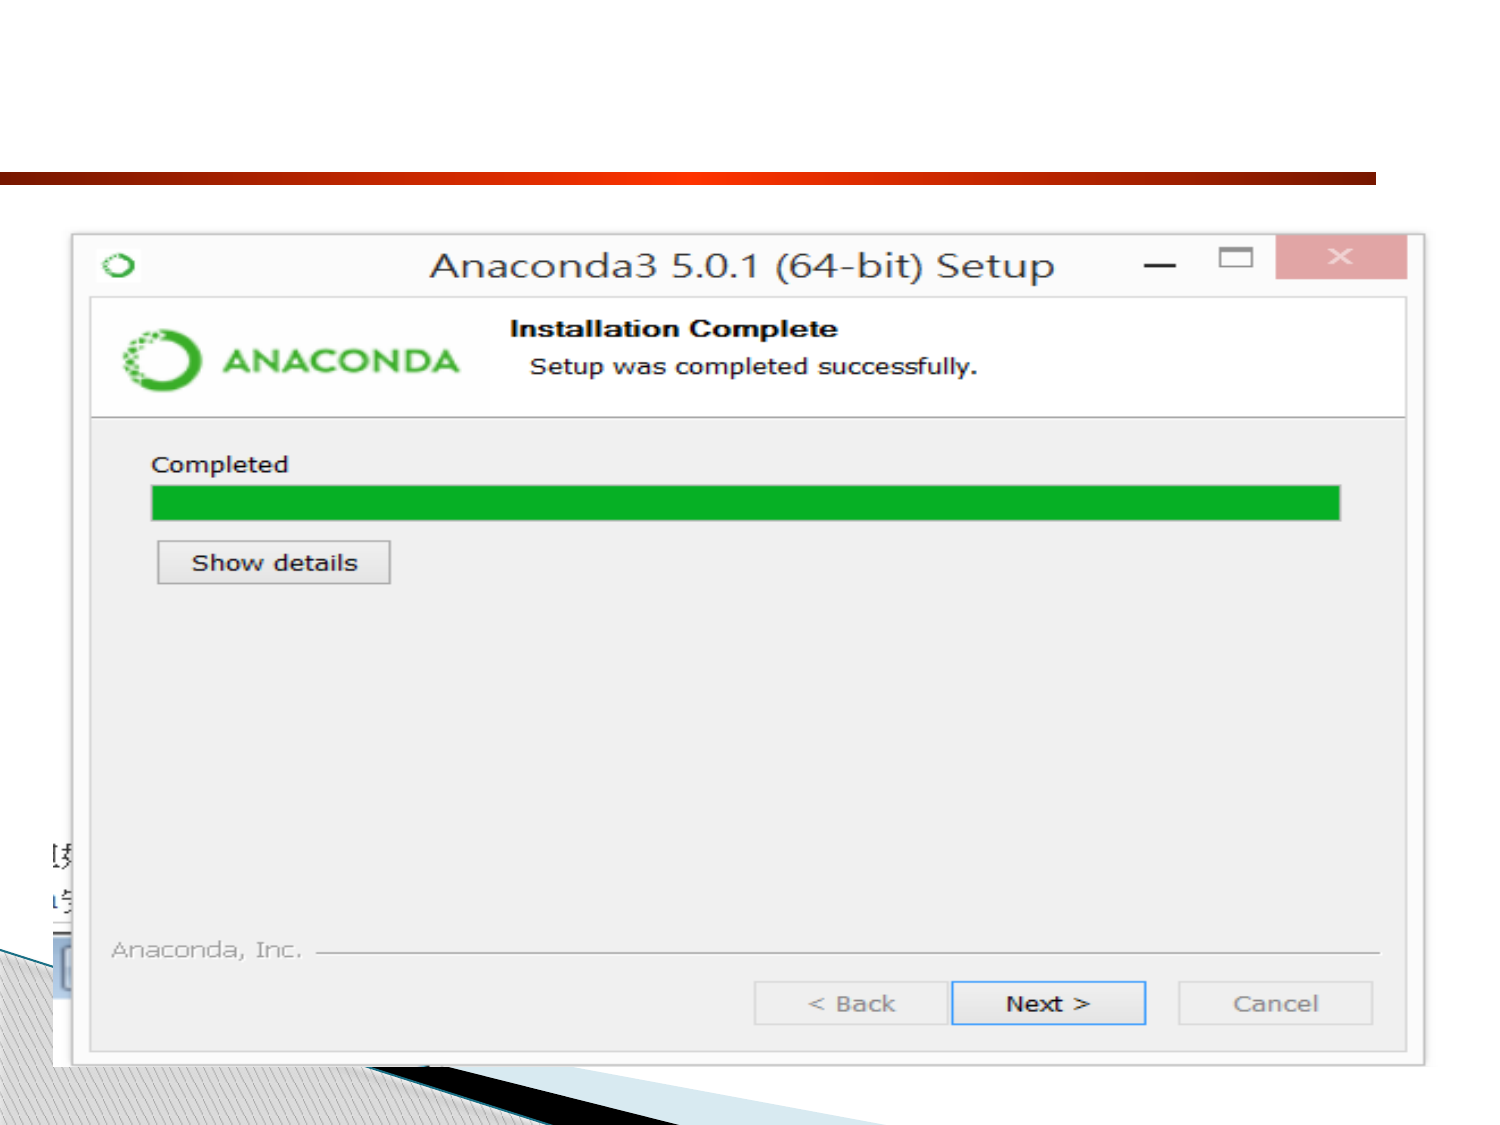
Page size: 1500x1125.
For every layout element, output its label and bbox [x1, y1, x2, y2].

picture [52, 195, 1448, 1067]
